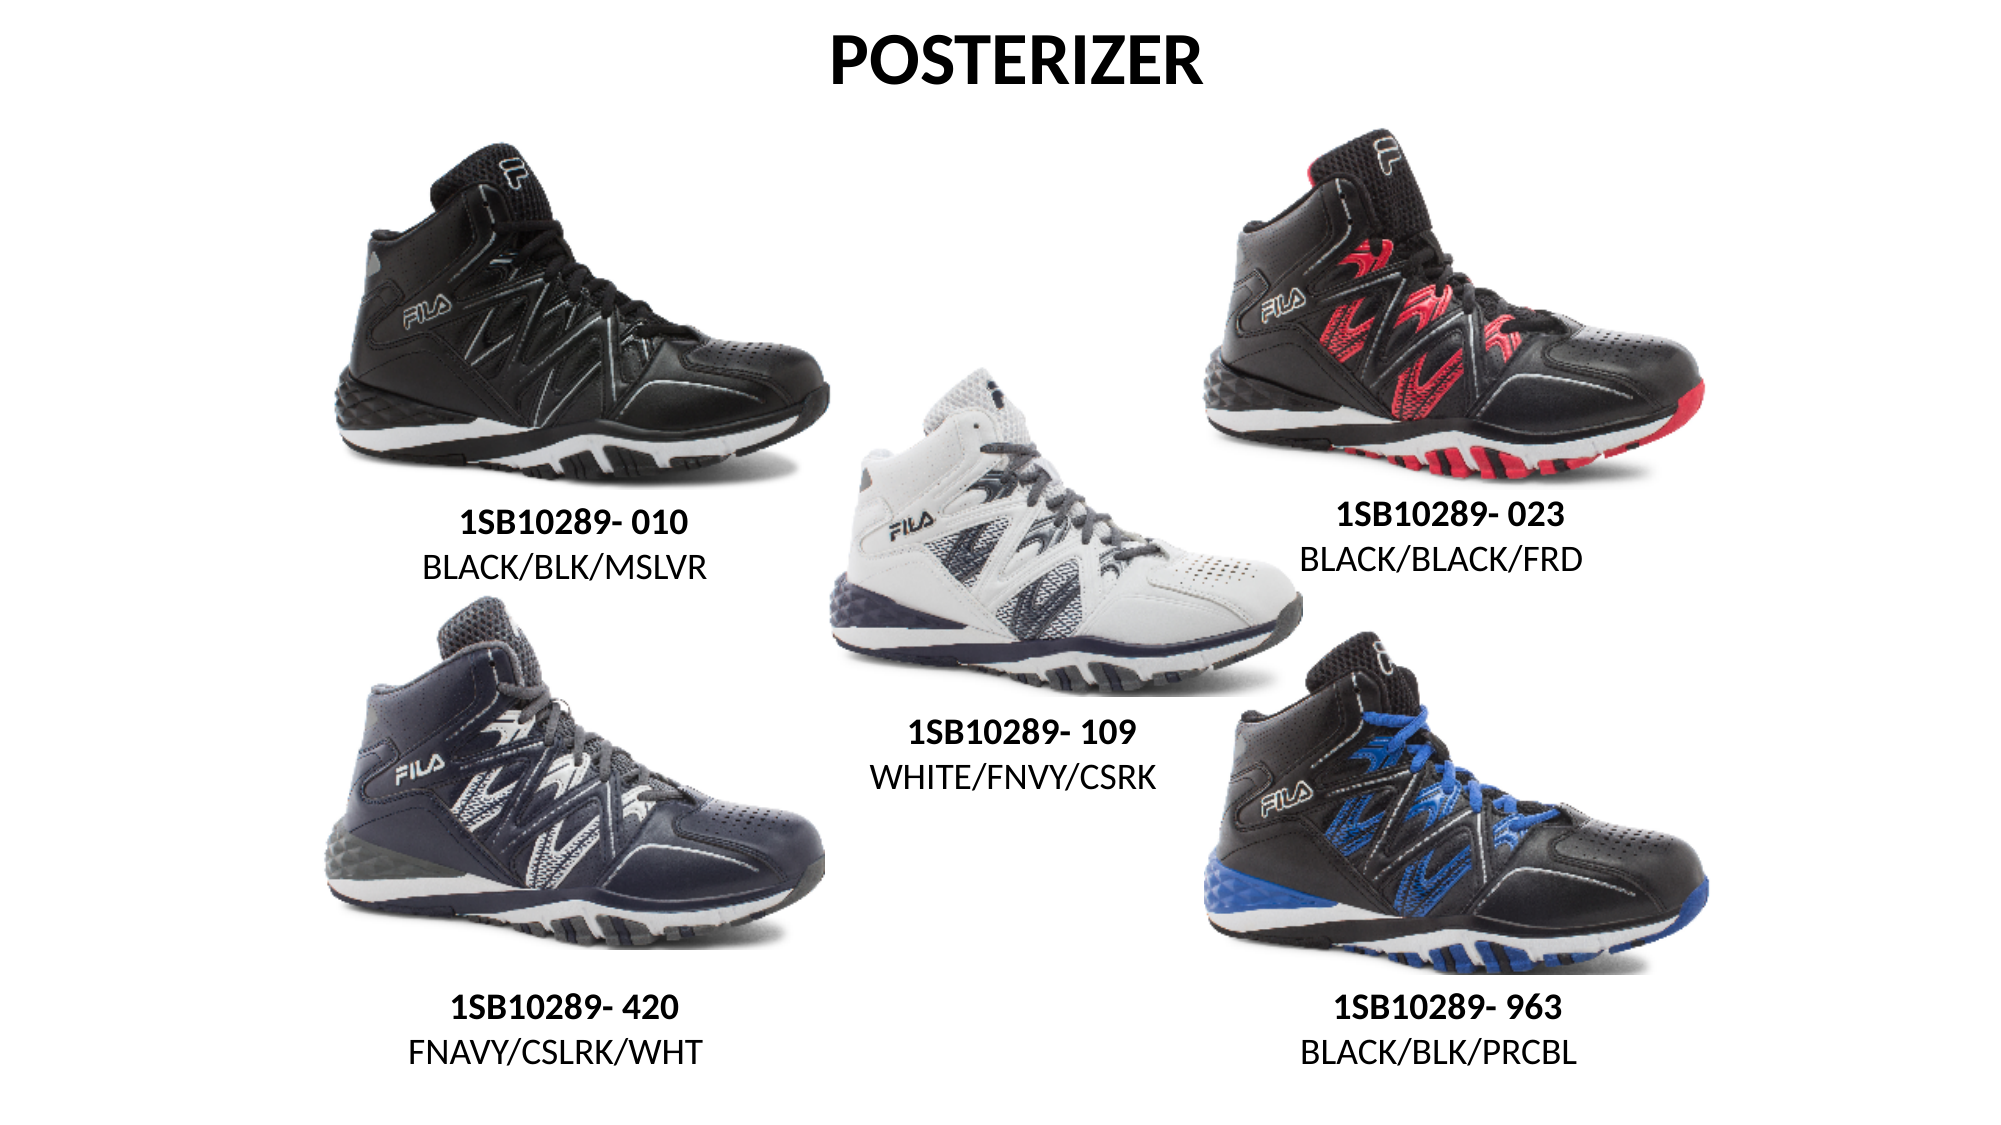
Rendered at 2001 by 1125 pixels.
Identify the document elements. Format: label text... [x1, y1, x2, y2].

picture [324, 116, 1717, 975]
text_box 1SB10289- 109 WHITE/FNVY/CSRK [854, 699, 1189, 804]
text_box POSTERIZER [814, 2, 1229, 108]
text_box 1SB10289- 023 BLACK/BLACK/FRD [1303, 490, 1616, 587]
picture [312, 590, 825, 950]
text_box 1SB10289- 010 BLACK/BLK/MSLVR [407, 491, 740, 590]
text_box 1SB10289- 420 FNAVY/CSLRK/WHT [393, 974, 736, 1080]
text_box 1SB10289- 963 BLACK/BLK/PRCBL [1285, 975, 1610, 1080]
